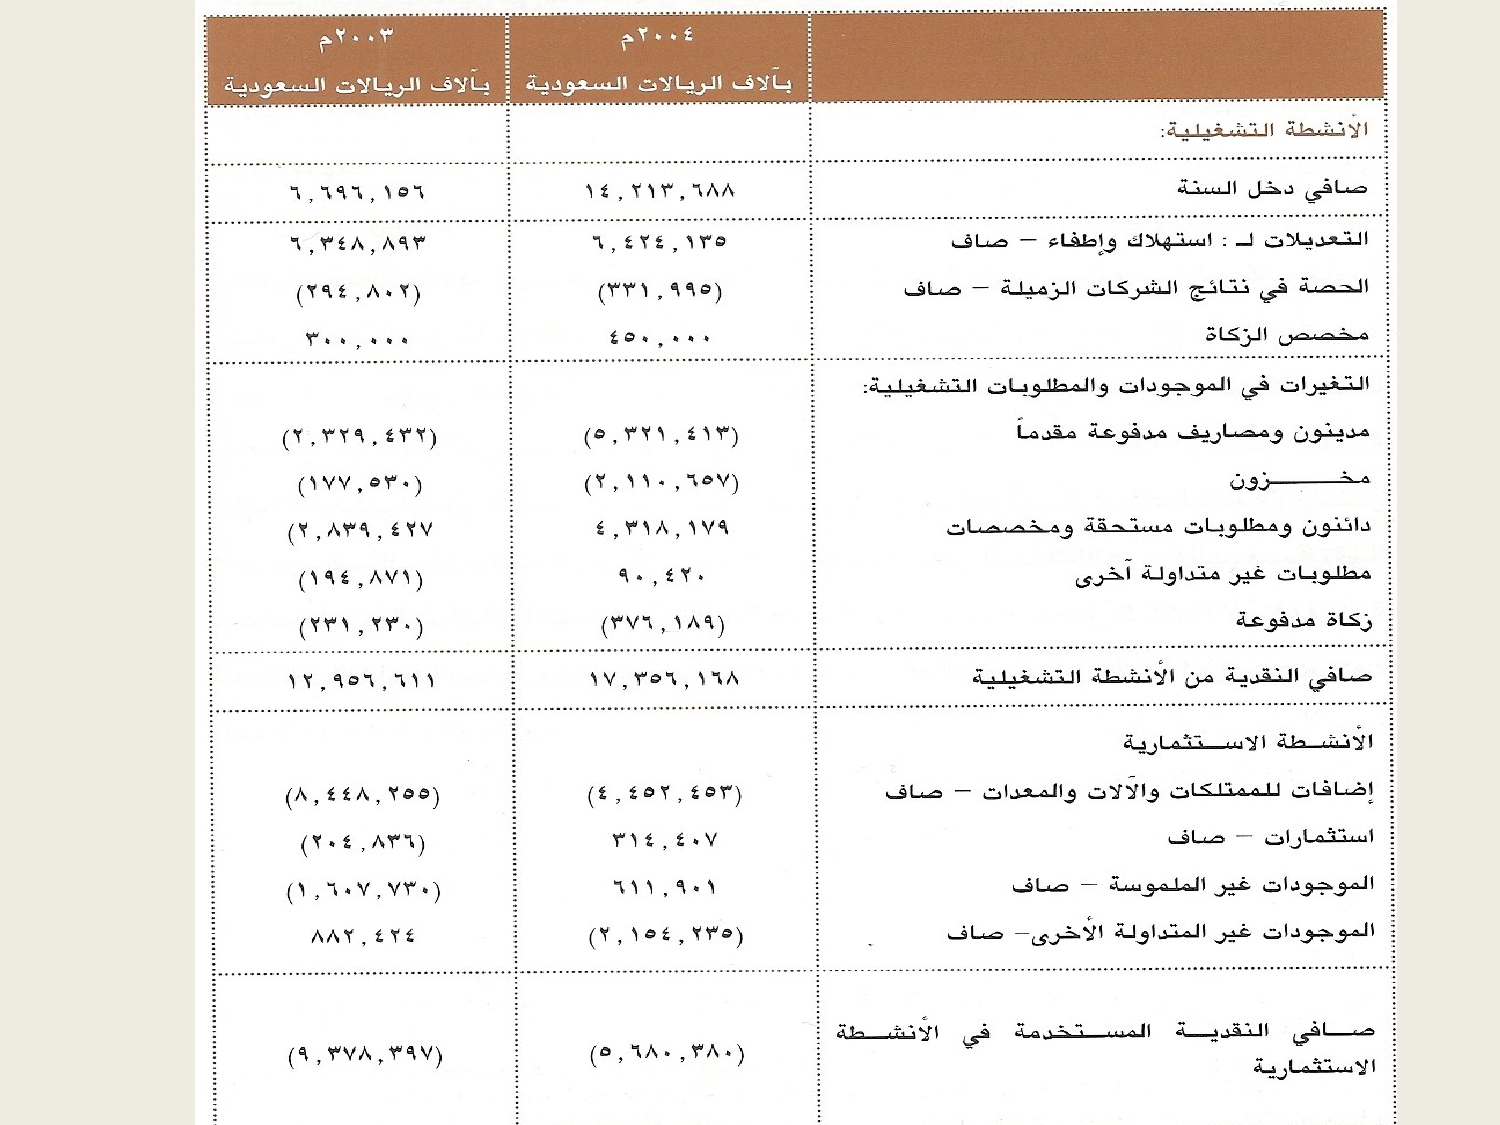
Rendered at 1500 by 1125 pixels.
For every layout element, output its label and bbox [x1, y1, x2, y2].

list [194, 0, 1398, 1125]
